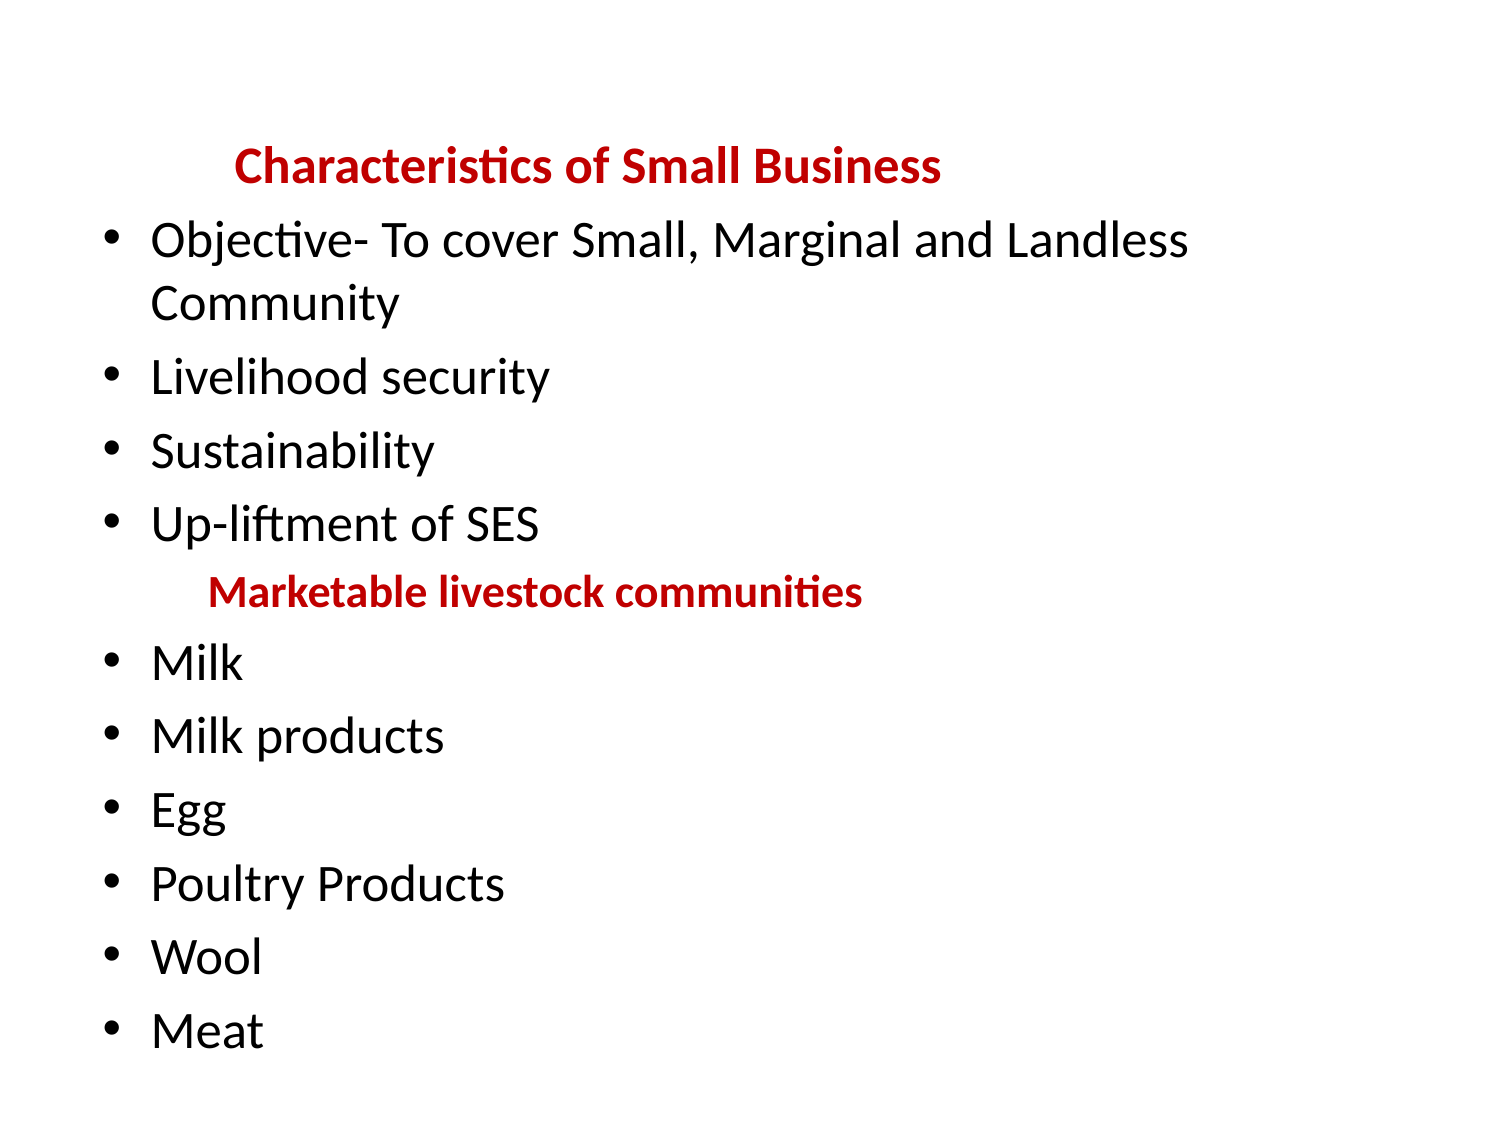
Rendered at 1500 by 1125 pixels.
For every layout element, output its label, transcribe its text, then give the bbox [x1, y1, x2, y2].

list Characteristics of Small Business Objective- To cover Small, Marginal and Landless Community Livelihood security Sustainability Up-liftment of SES Marketable livestock communities Milk Milk products Egg Poultry Products Wool Meat [87, 50, 1425, 1075]
